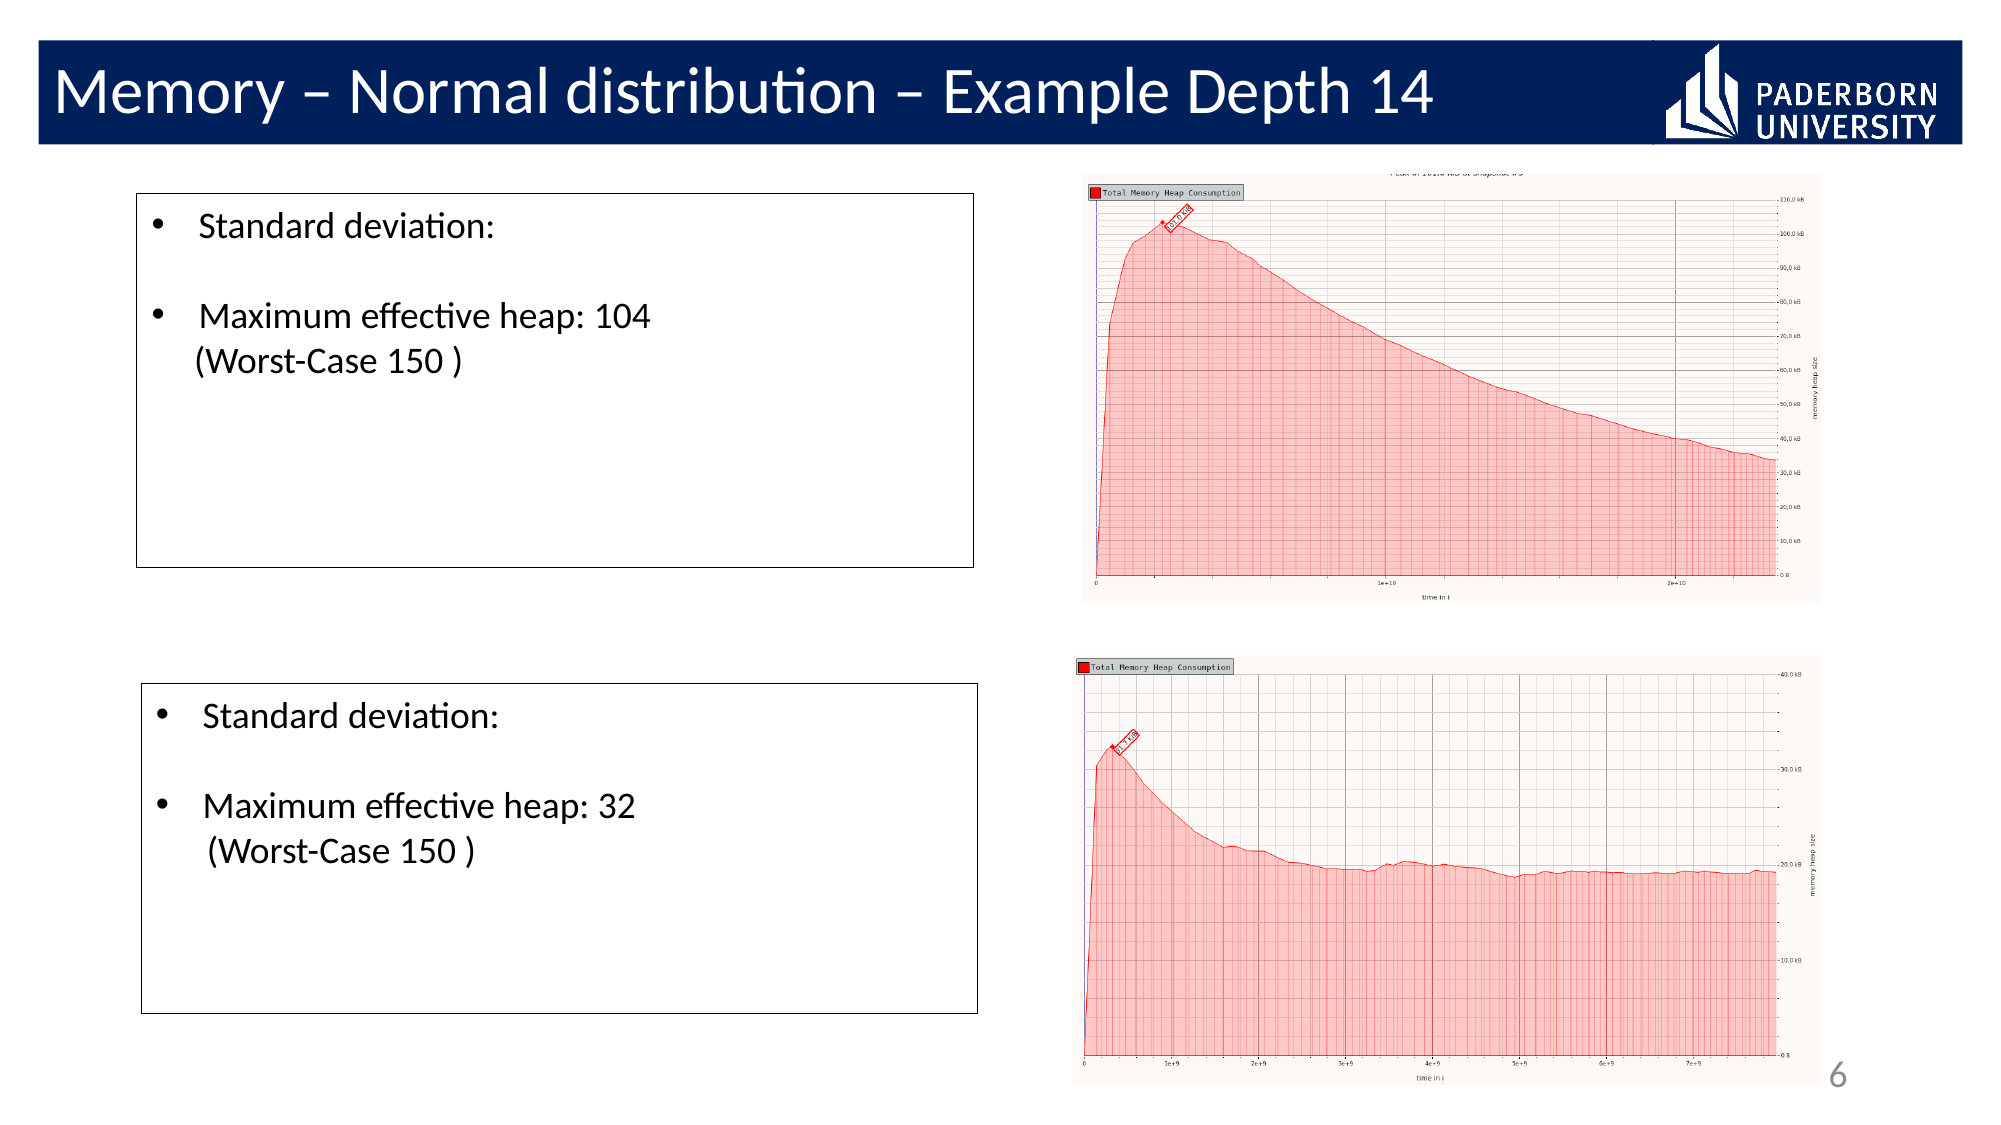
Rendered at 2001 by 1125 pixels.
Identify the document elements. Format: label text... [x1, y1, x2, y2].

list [1082, 174, 1821, 603]
slide_number 6 [1412, 1042, 1863, 1103]
title Memory – Normal distribution – Example Depth 14 [38, 40, 1655, 145]
picture [1073, 655, 1821, 1085]
text_box [38, 170, 927, 578]
picture [1666, 43, 1936, 139]
